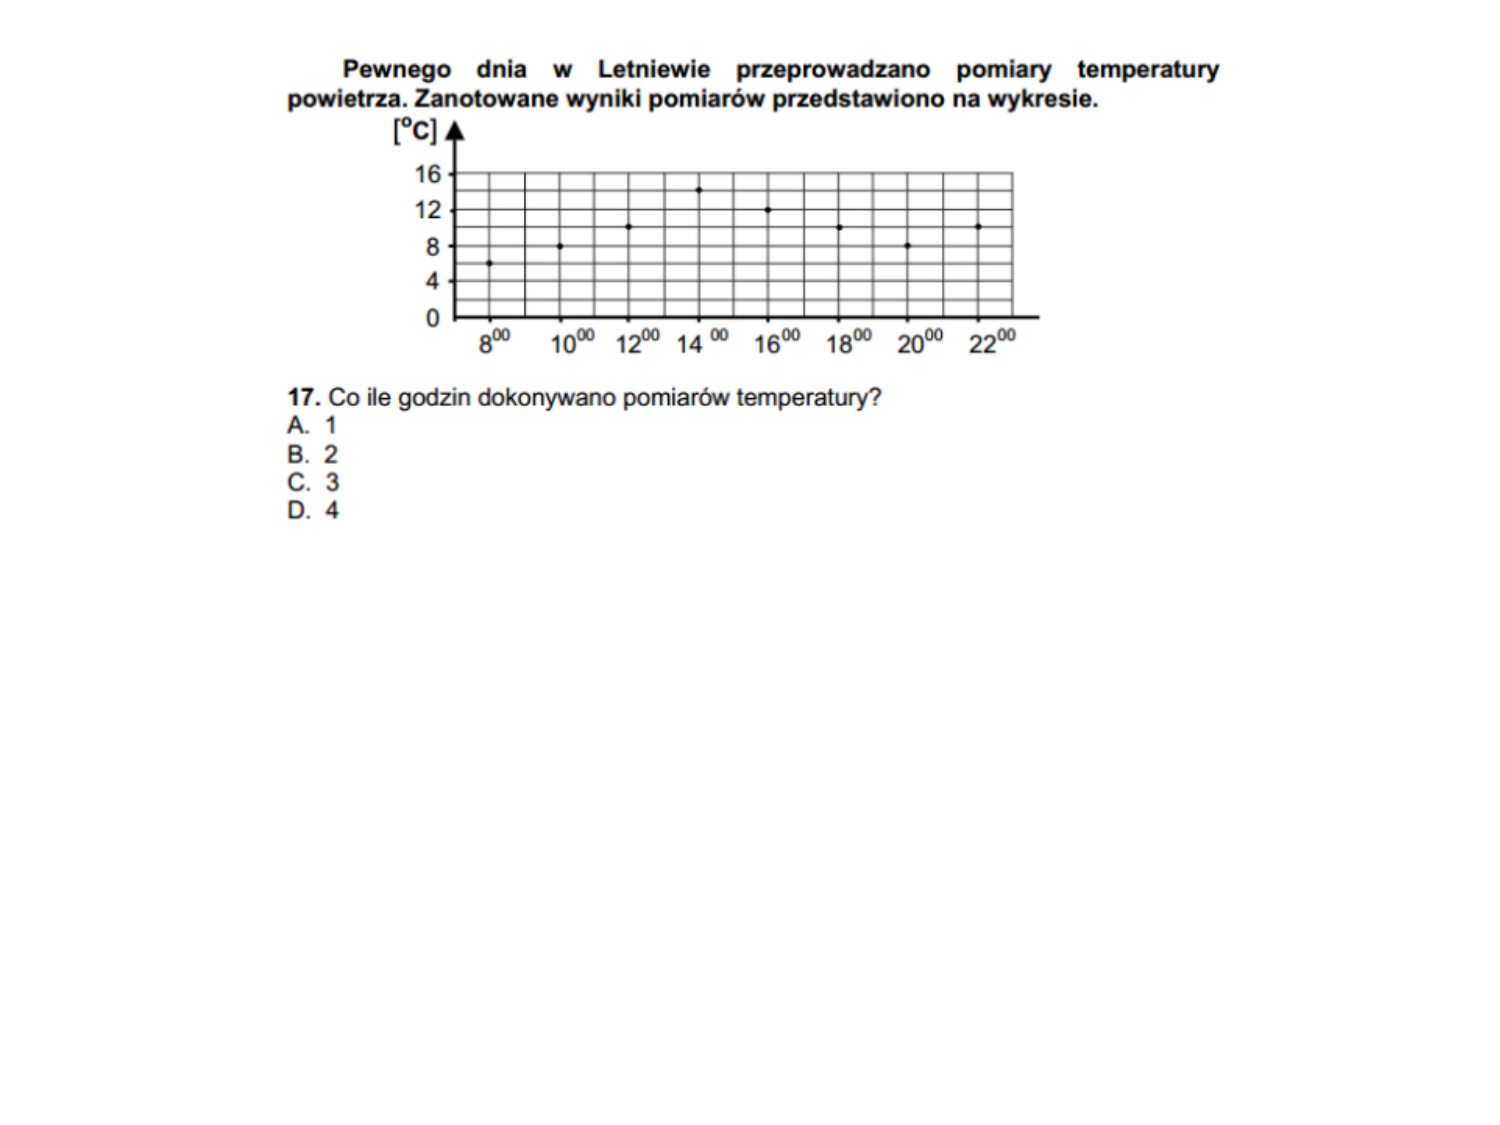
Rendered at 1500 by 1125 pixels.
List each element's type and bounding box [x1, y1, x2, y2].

picture [253, 42, 1228, 534]
